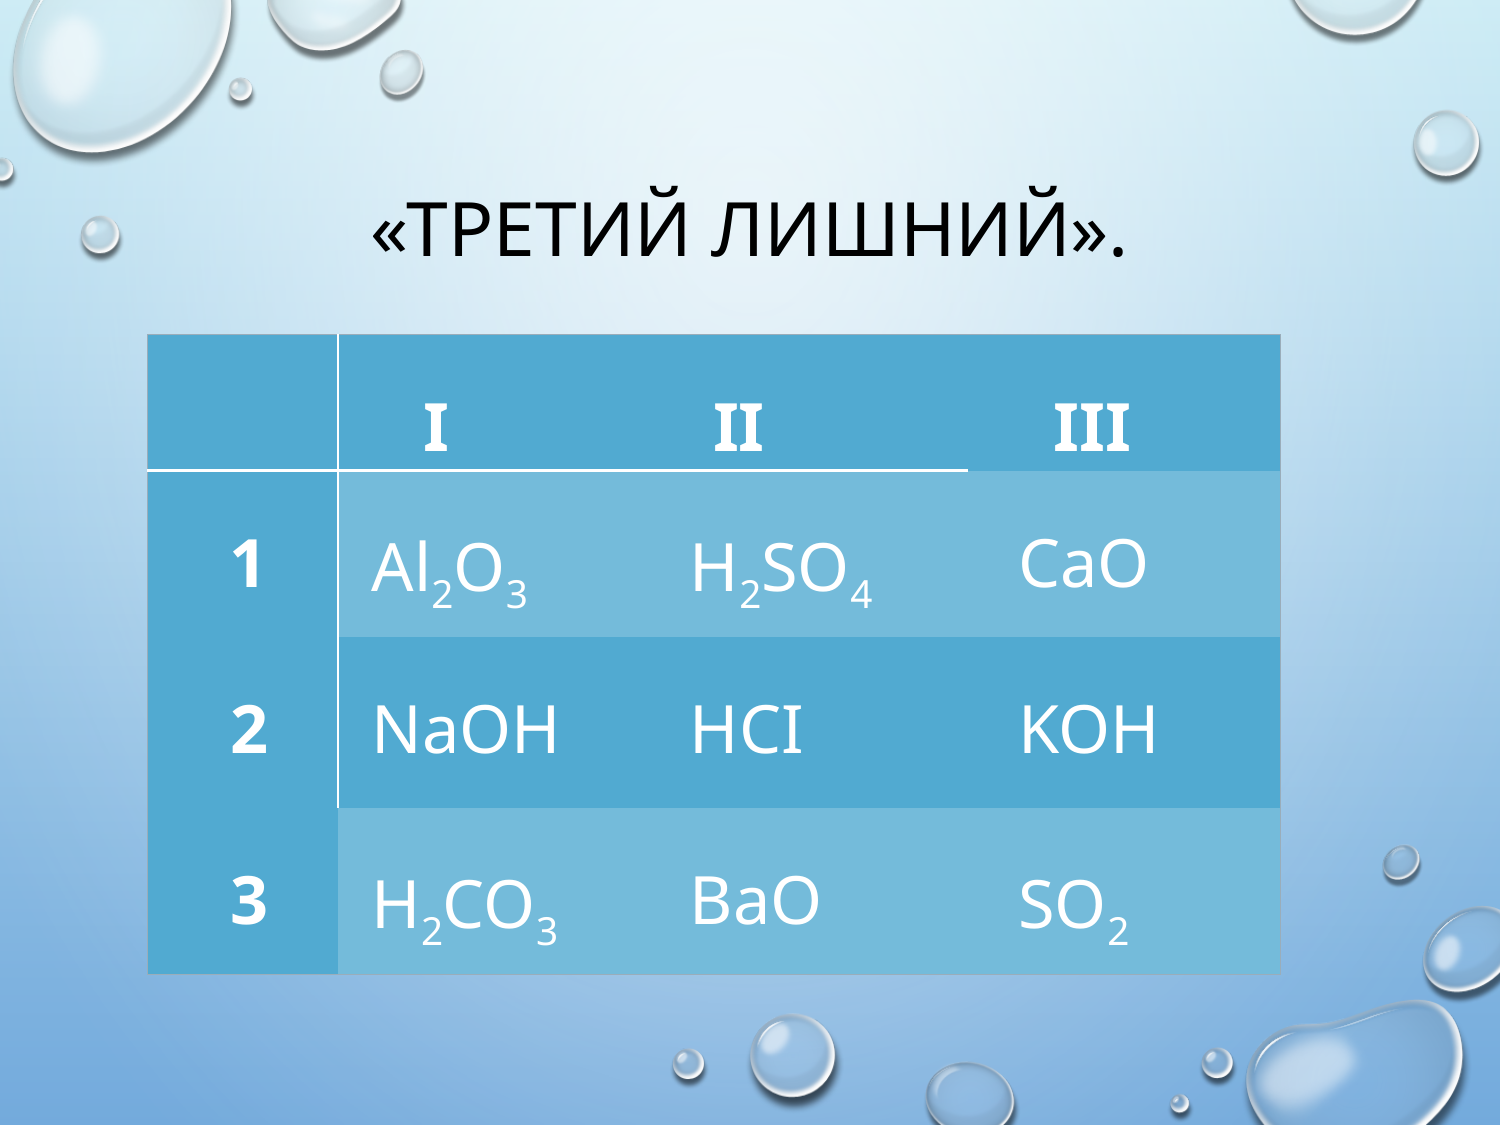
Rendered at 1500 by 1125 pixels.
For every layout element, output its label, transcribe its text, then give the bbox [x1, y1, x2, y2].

table_cell NaOH [339, 637, 627, 808]
table_cell 2 [148, 637, 337, 808]
table_cell BaO [627, 808, 968, 974]
table_cell KOH [968, 637, 1280, 808]
table_cell Al2O3 [339, 472, 627, 637]
title «Третий лишний». [112, 101, 1388, 364]
table_cell 3 [148, 808, 338, 974]
picture [0, 0, 1500, 1125]
table_cell H2CO3 [338, 808, 627, 974]
table_cell HCI [627, 637, 968, 808]
table_header III [968, 335, 1280, 471]
table_header II [627, 335, 968, 469]
table_header I [339, 335, 627, 469]
table_cell СaO [968, 471, 1280, 637]
table_cell SO2 [968, 808, 1280, 974]
table_header [148, 335, 337, 469]
table_cell 1 [148, 472, 337, 637]
table_cell H2SO4 [627, 472, 968, 637]
